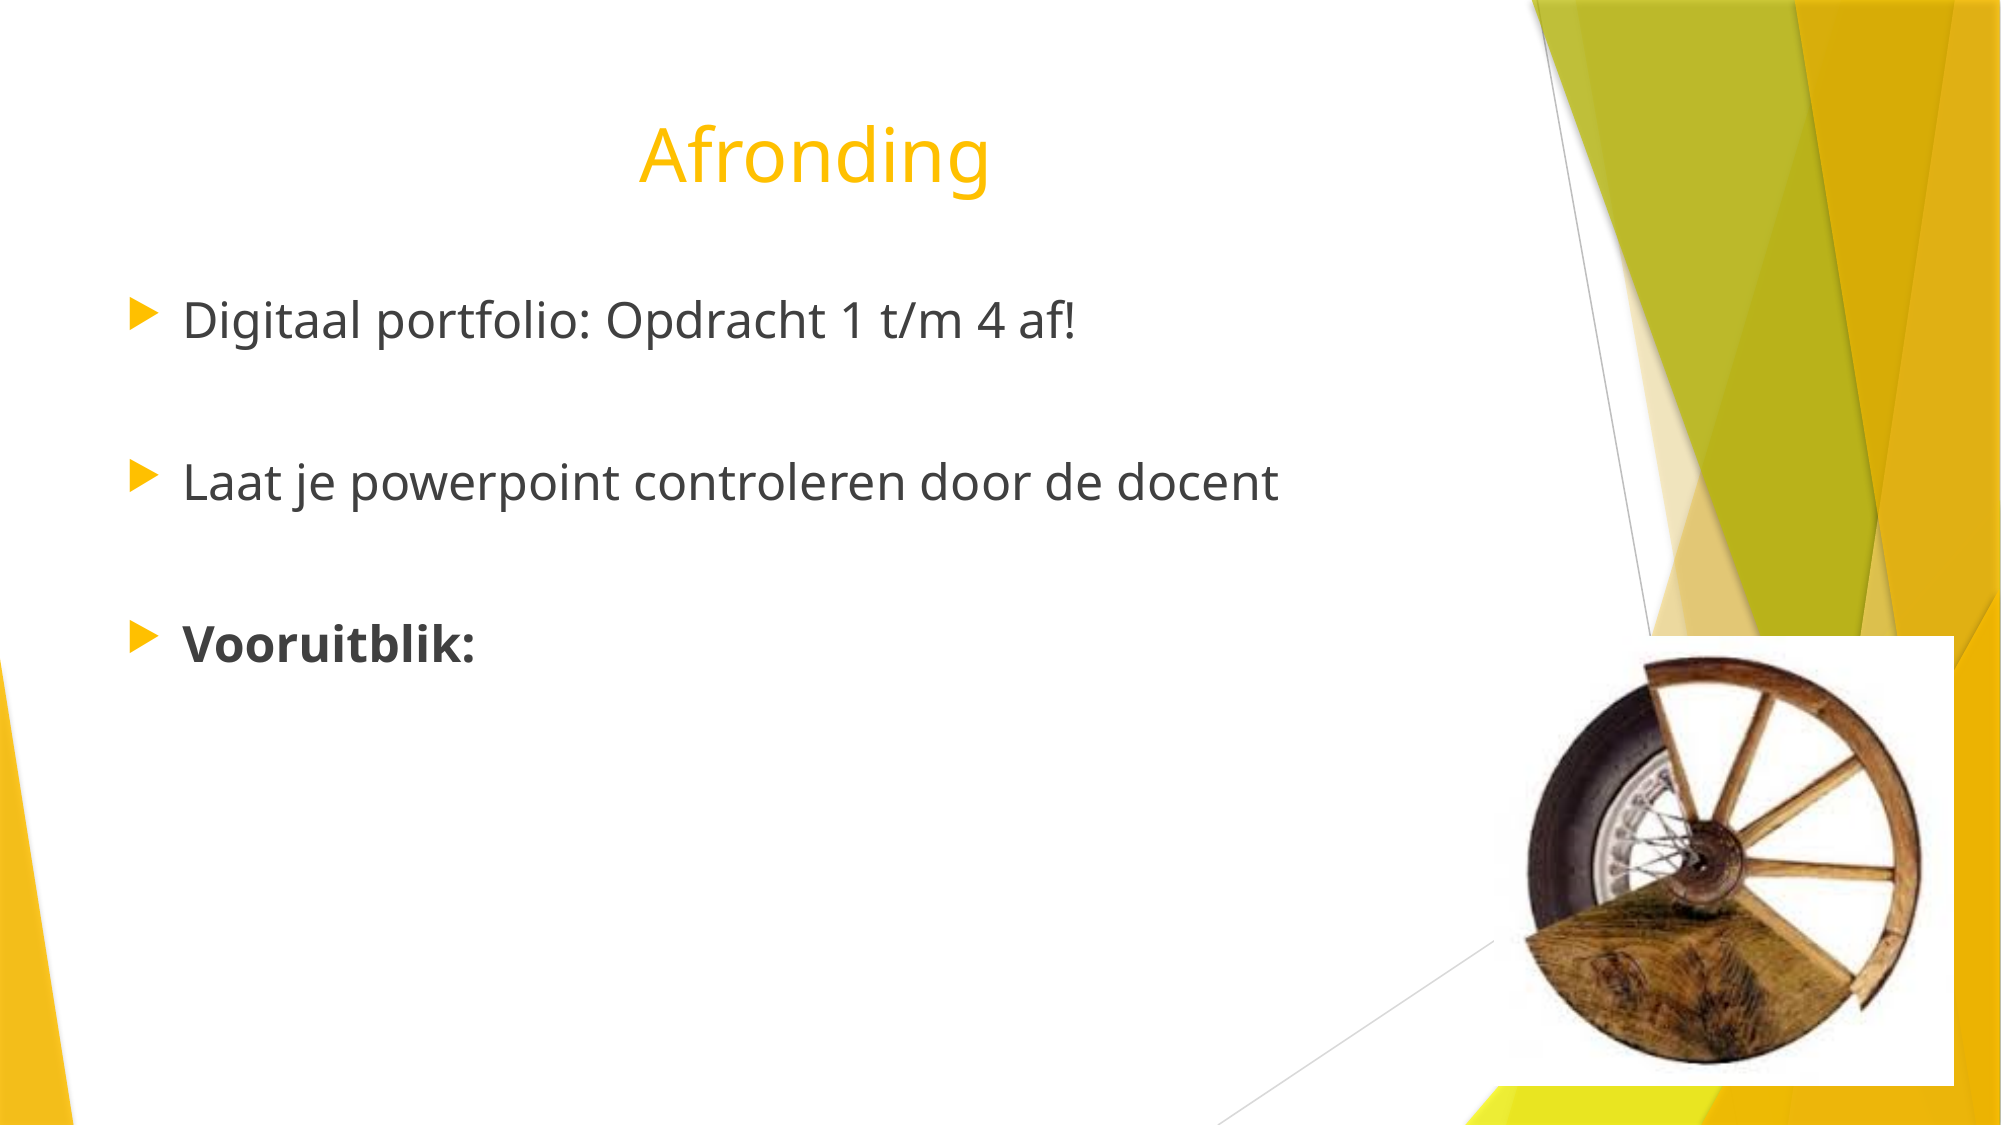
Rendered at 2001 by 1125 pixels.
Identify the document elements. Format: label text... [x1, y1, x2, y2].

title Afronding [111, 99, 1522, 281]
picture [1493, 635, 1954, 1086]
list Digitaal portfolio: Opdracht 1 t/m 4 af! Laat je powerpoint controleren door de docent Vooruitblik: [111, 281, 1522, 992]
